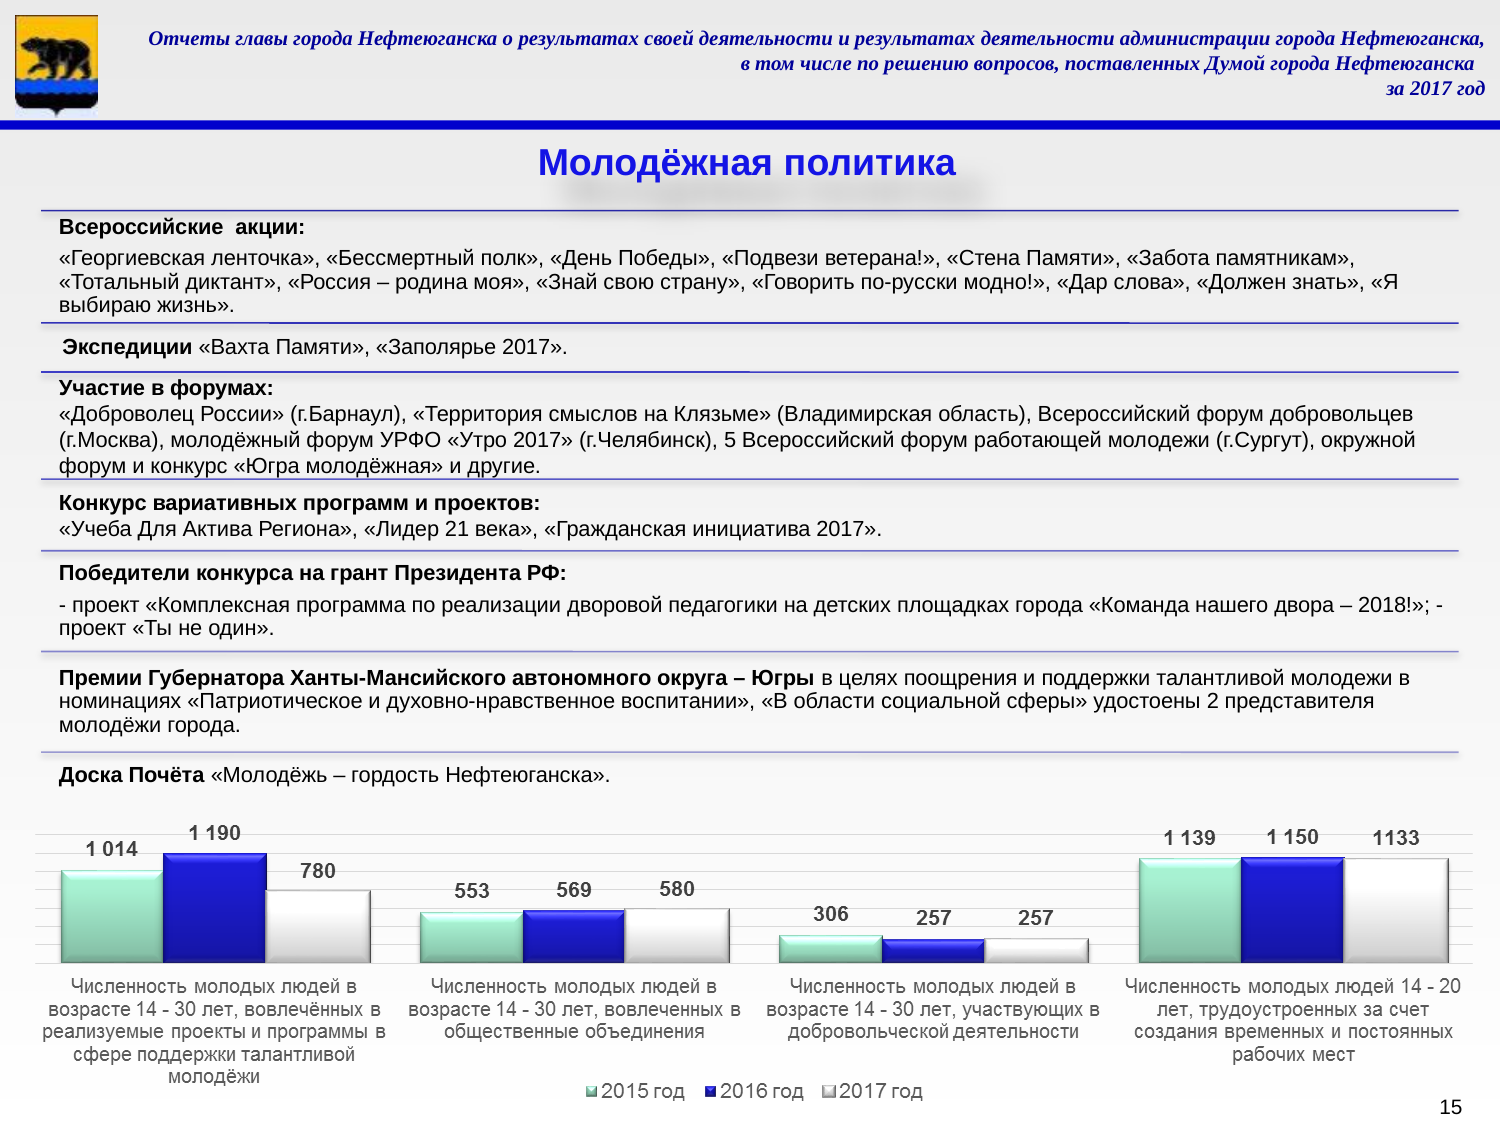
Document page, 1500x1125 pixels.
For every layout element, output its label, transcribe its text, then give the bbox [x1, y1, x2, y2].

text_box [0, 802, 1500, 1125]
picture [15, 14, 99, 118]
text_box Отчеты главы города Нефтеюганска о результатах своей деятельности и результатах деятельности администрации города Нефтеюганска, в том числе по решению вопросов, поставленных Думой города Нефтеюганска за 2017 год [128, 17, 1500, 108]
text_box Молодёжная политика [0, 132, 1500, 195]
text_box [41, 209, 1459, 799]
